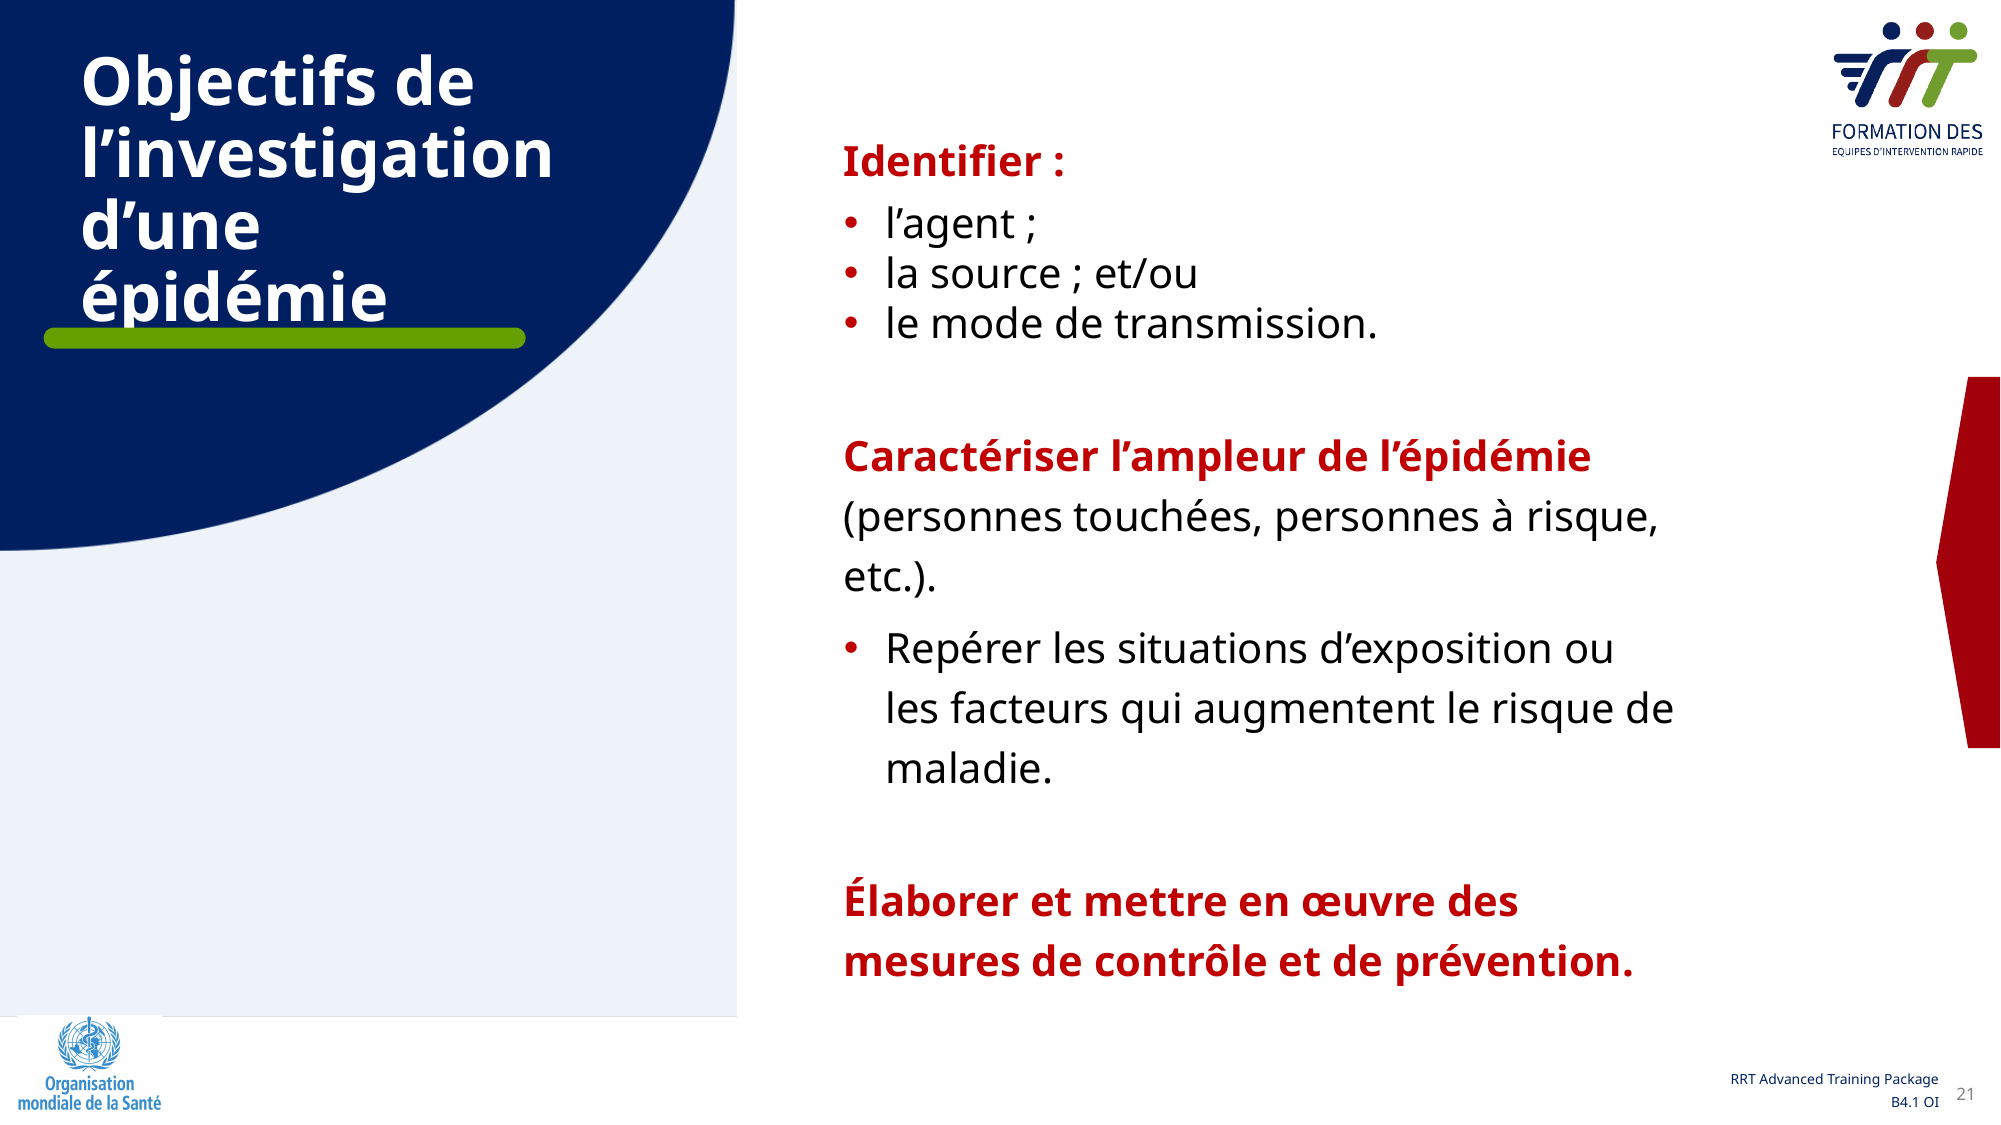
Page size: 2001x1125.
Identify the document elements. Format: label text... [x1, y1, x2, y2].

list Identifier : l’agent ; la source ; et/ou le mode de transmission. Caractériser l’ampleur de l’épidémie (personnes touchées, personnes à risque, etc.). Repérer les situations d’exposition ou les facteurs qui augmentent le risque de maladie. Élaborer et mettre en œuvre des mesures de contrôle et de prévention. [828, 116, 1695, 1016]
text_box [43, 327, 526, 349]
picture [1832, 21, 1983, 157]
picture [0, 0, 737, 1111]
title Objectifs de l’investigation d’une épidémie [64, 97, 595, 287]
